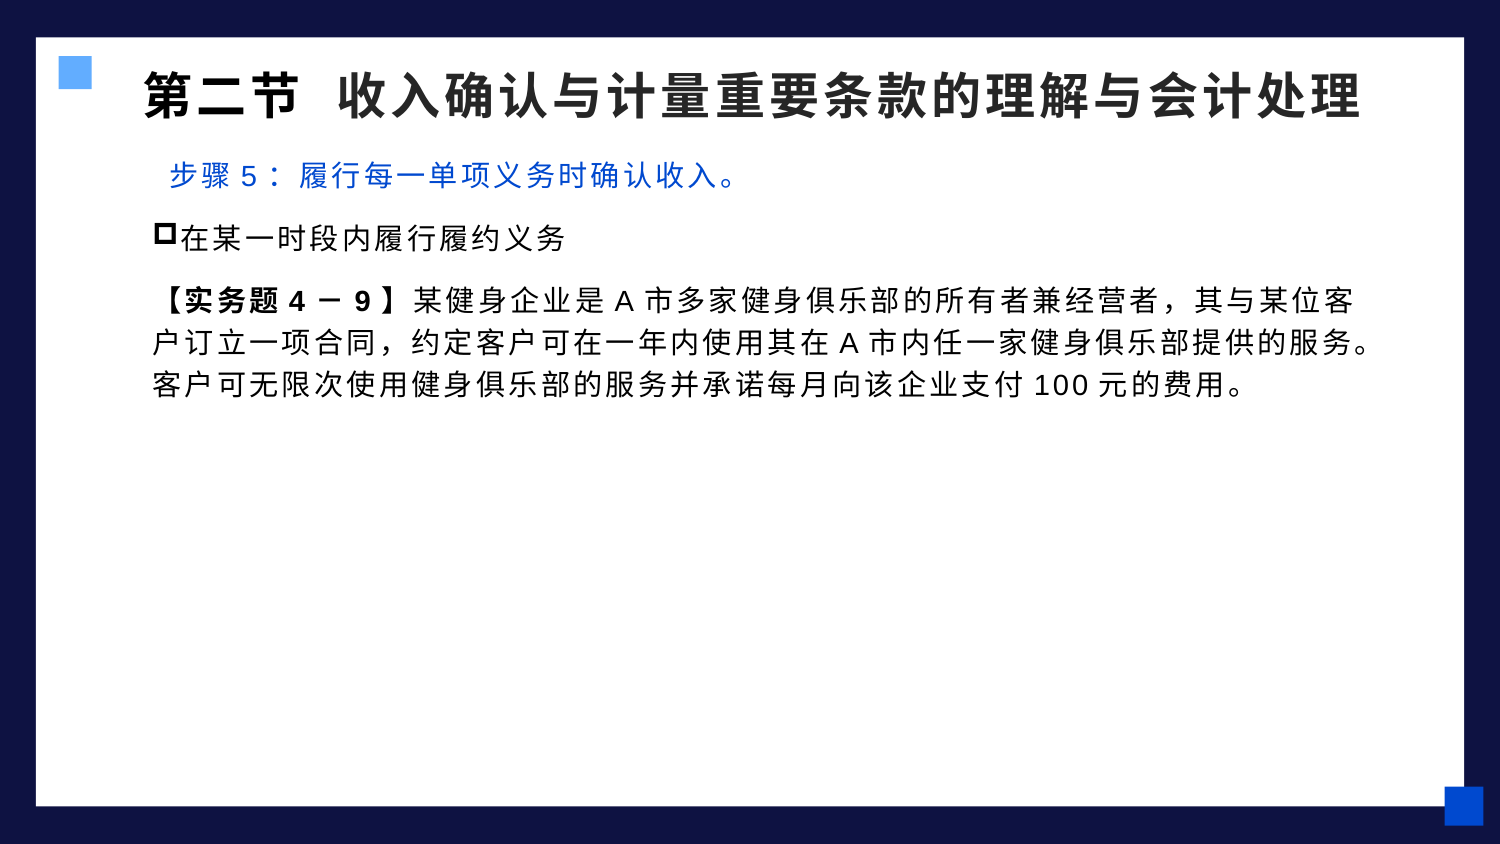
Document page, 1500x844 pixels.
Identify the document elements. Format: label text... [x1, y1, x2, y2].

list 步骤5：履行每一单项义务时确认收入。 在某一时段内履行履约义务 【实务题4－9】某健身企业是A市多家健身俱乐部的所有者兼经营者，其与某位客户订立一项合同，约定客户可在一年内使用其在A市内任一家健身俱乐部提供的服务。客户可无限次使用健身俱乐部的服务并承诺每月向该企业支付100元的费用。 [135, 149, 1383, 575]
text_box 第二节 收入确认与计量重要条款的理解与会计处理 [99, 43, 1400, 133]
